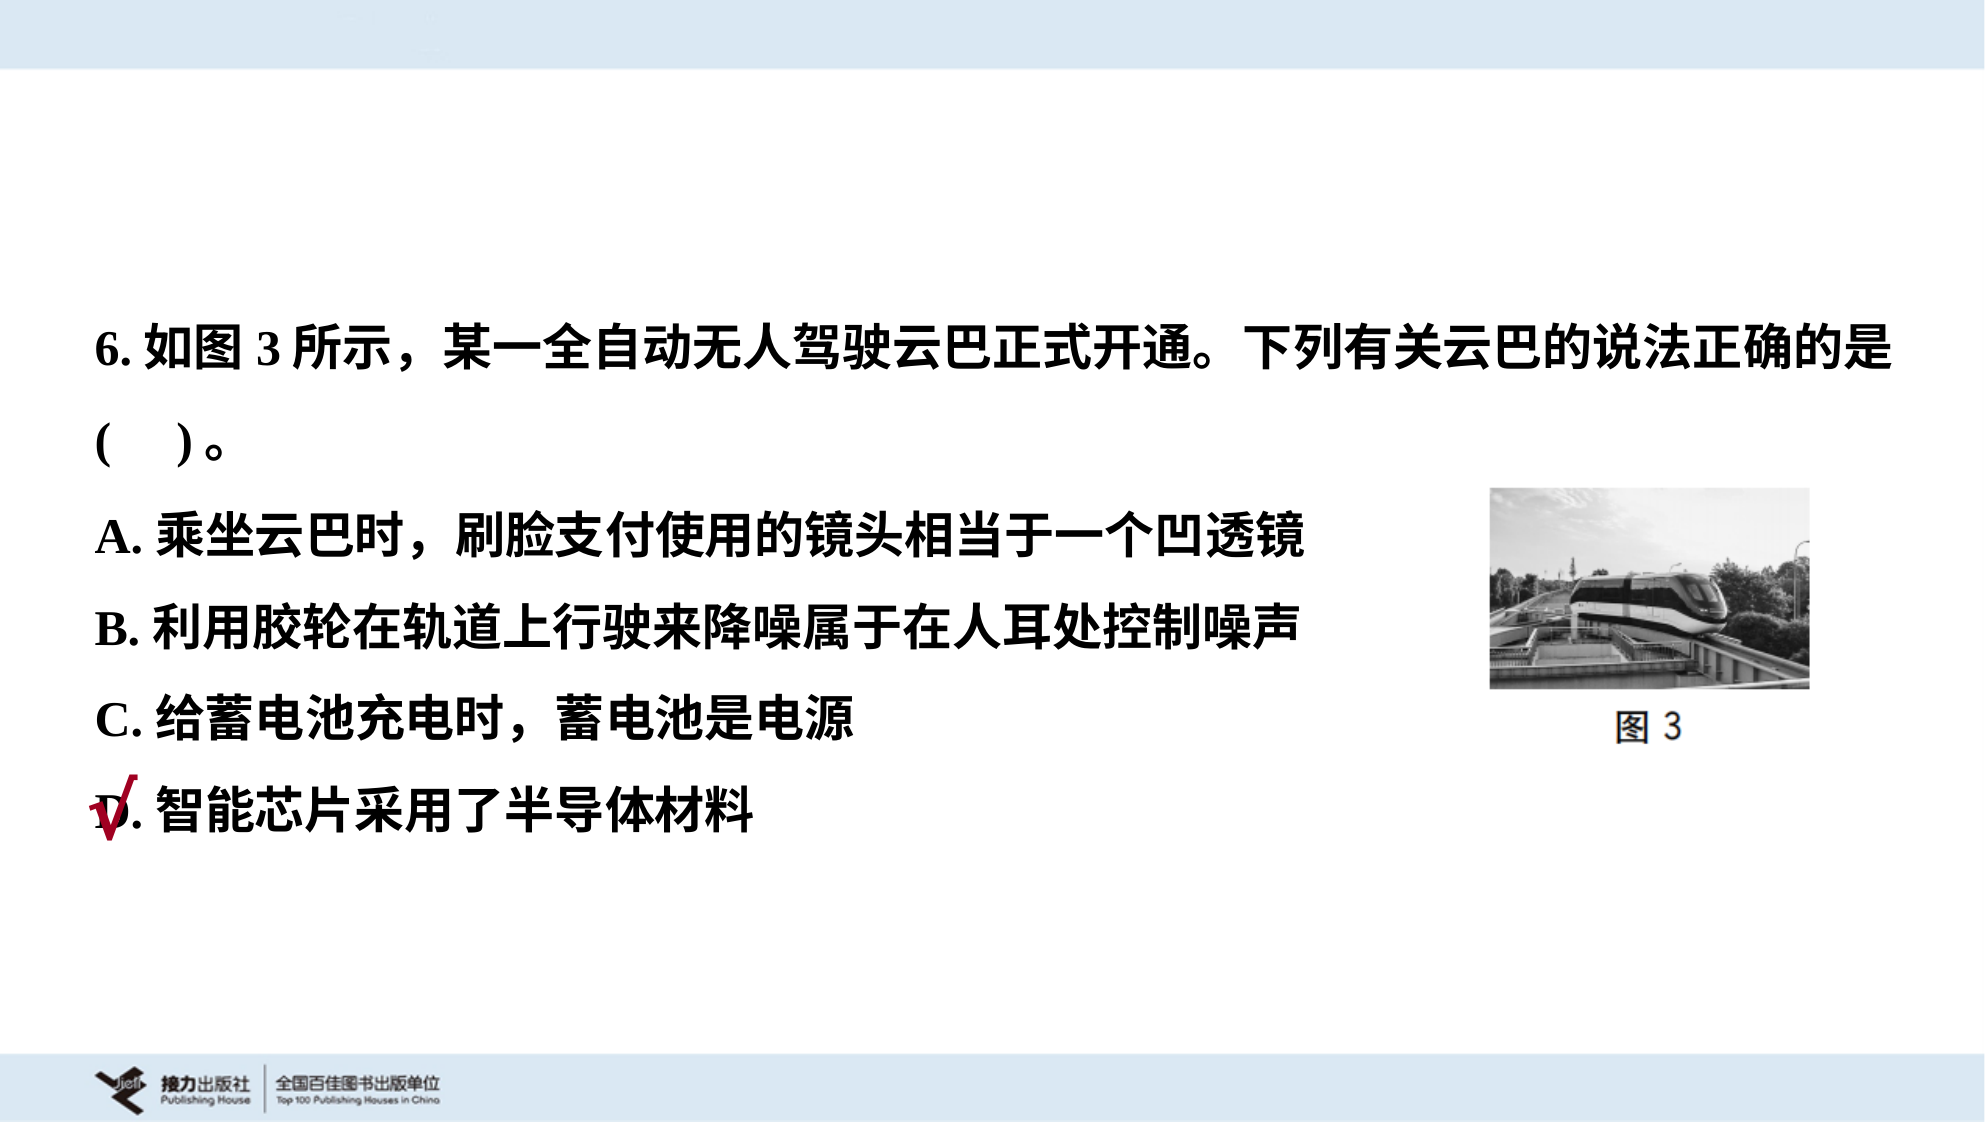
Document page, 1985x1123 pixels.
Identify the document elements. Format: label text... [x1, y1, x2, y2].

picture [0, 0, 1985, 1122]
text_box 6.如图3所示，某一全自动无人驾驶云巴正式开通。下列有关云巴的说法正确的是 ( )。 [94, 283, 1892, 468]
text_box √ [86, 762, 139, 856]
text_box A.乘坐云巴时，刷脸支付使用的镜头相当于一个凹透镜 B.利用胶轮在轨道上行驶来降噪属于在人耳处控制噪声 C.给蓄电池充电时，蓄电池是电源 D.智能芯片采用了半导体材料 [94, 471, 1532, 839]
